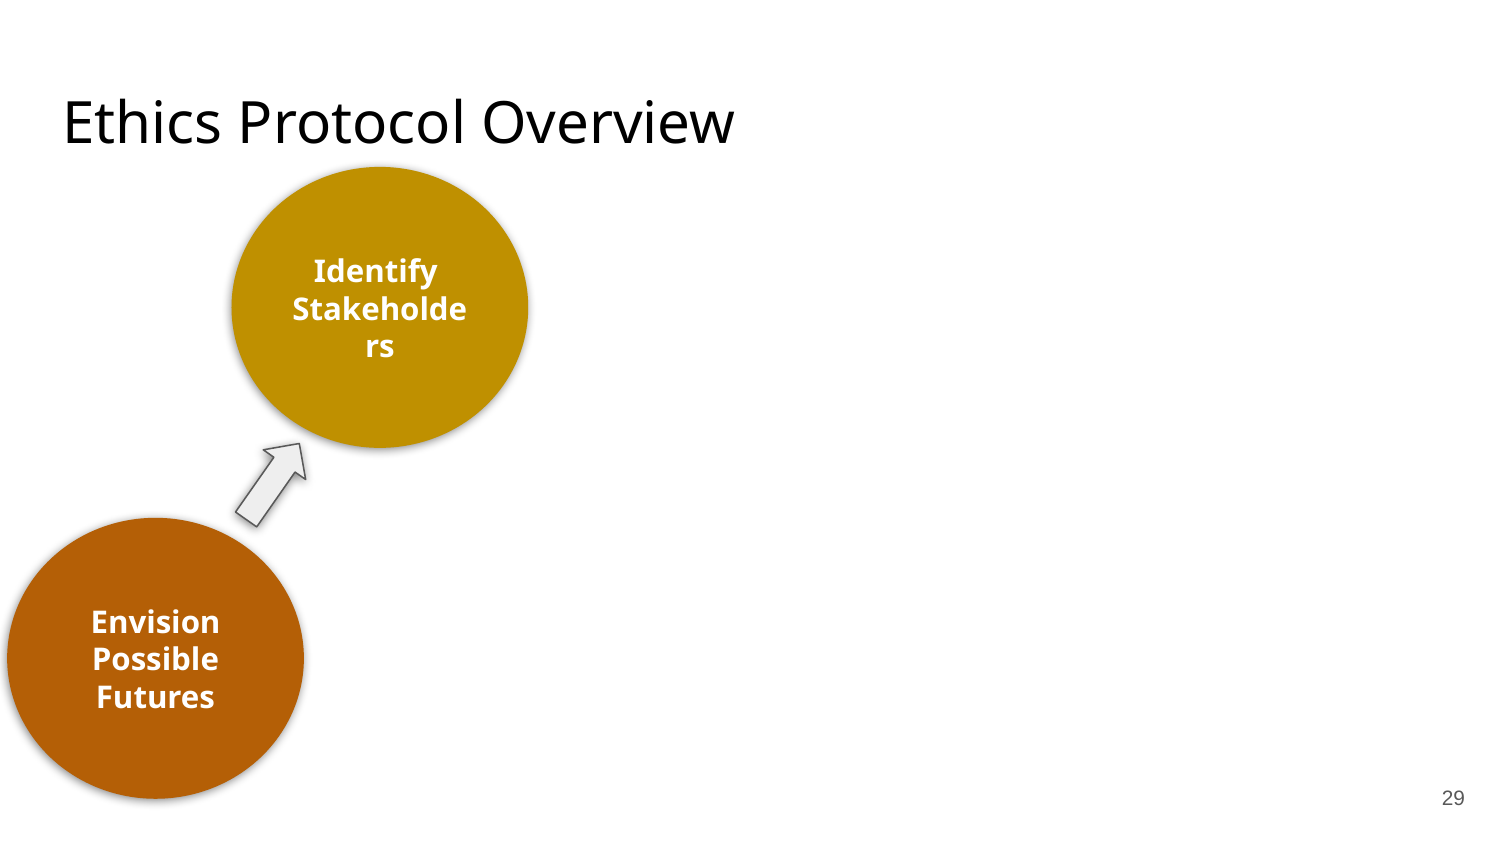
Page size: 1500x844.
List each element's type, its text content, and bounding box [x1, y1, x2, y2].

text_box Identify Stakeholders [231, 166, 529, 448]
slide_number 29 [1389, 764, 1480, 830]
text_box [235, 443, 306, 527]
text_box Envision Possible Futures [7, 517, 304, 799]
title Ethics Protocol Overview [51, 72, 1449, 167]
